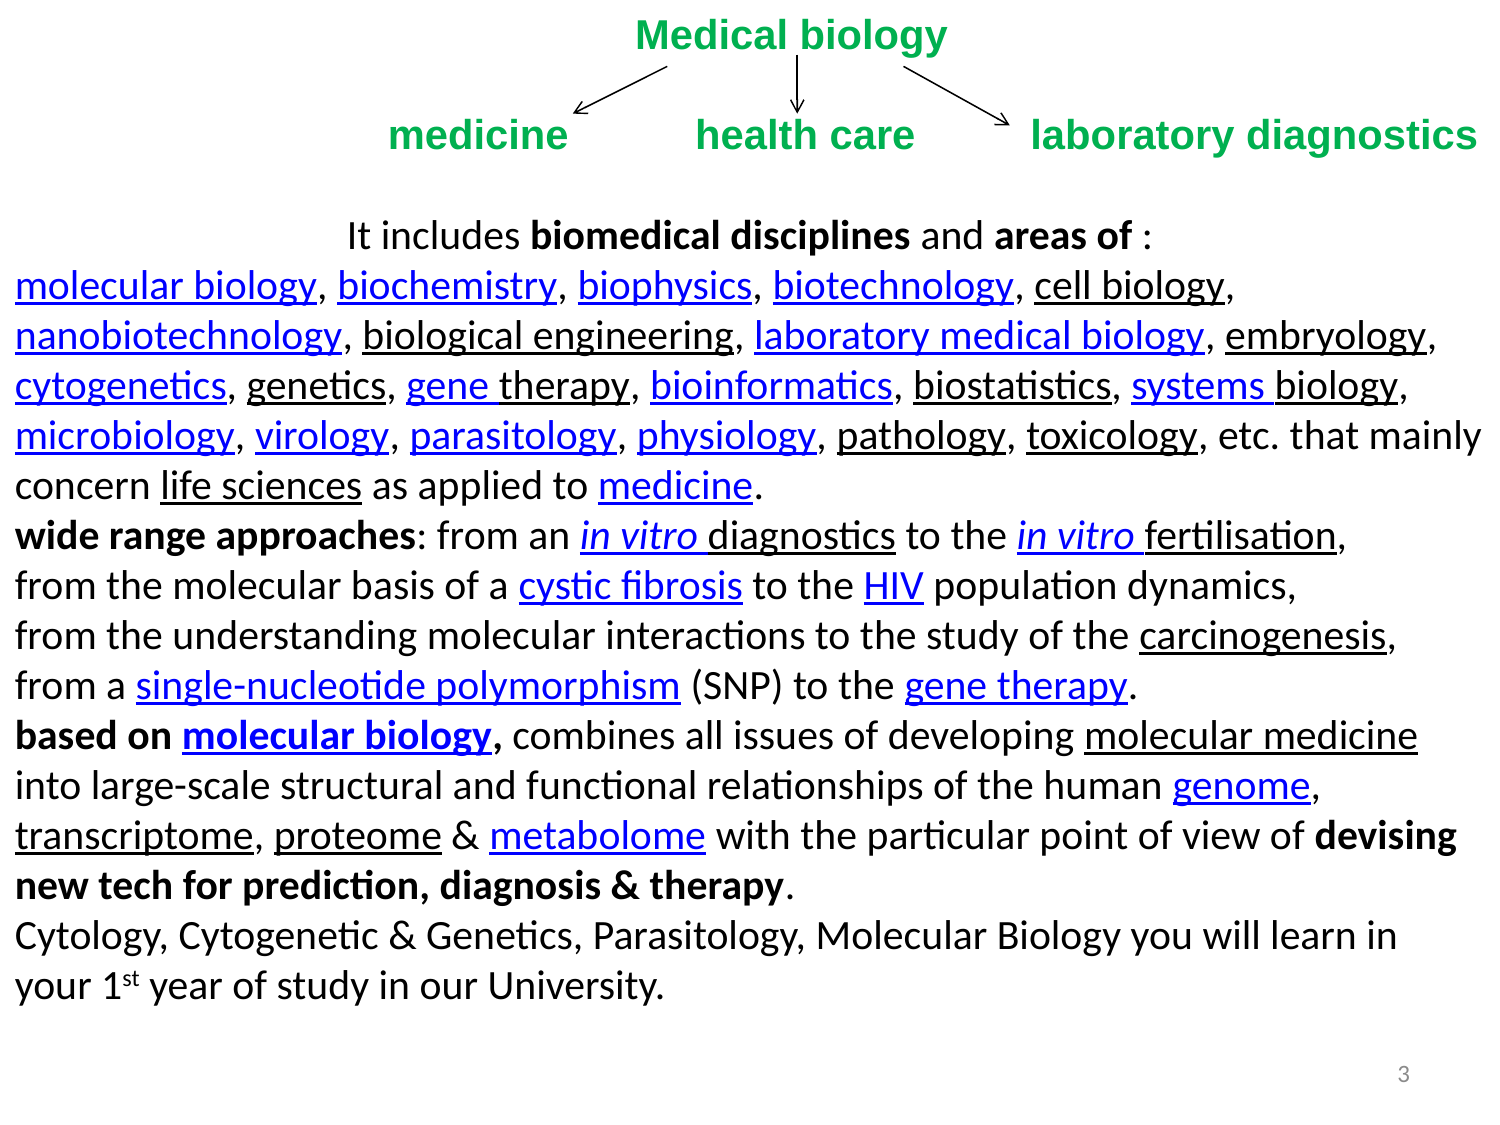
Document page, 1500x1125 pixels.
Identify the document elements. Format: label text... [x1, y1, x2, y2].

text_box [572, 66, 668, 114]
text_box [903, 66, 1010, 126]
text_box Medical biology medicine health care laboratory diagnostics It includes biomedical disciplines and areas of : molecular biology, biochemistry, biophysics, biotechnology, cell biology, nanobiotechnology, biological engineering, laboratory medical biology, embryology, cytogenetics, genetics, gene therapy, bioinformatics, biostatistics, systems biology, microbiology, virology, parasitology, physiology, pathology, toxicology, etc. that mainly concern life sciences as applied to medicine. wide range approaches: from an in vitro diagnostics to the in vitro fertilisation, from the molecular basis of a cystic fibrosis to the HIV population dynamics, from the understanding molecular interactions to the study of the carcinogenesis, from a single-nucleotide polymorphism (SNP) to the gene therapy. based on molecular biology, combines all issues of developing molecular medicine into large-scale structural and functional relationships of the human genome, transcriptome, proteome & metabolome with the particular point of view of devising new tech for prediction, diagnosis & therapy. Cytology, Cytogenetic & Genetics, Parasitology, Molecular Biology you will learn in your 1st year of study in our University. [0, 0, 1500, 1125]
